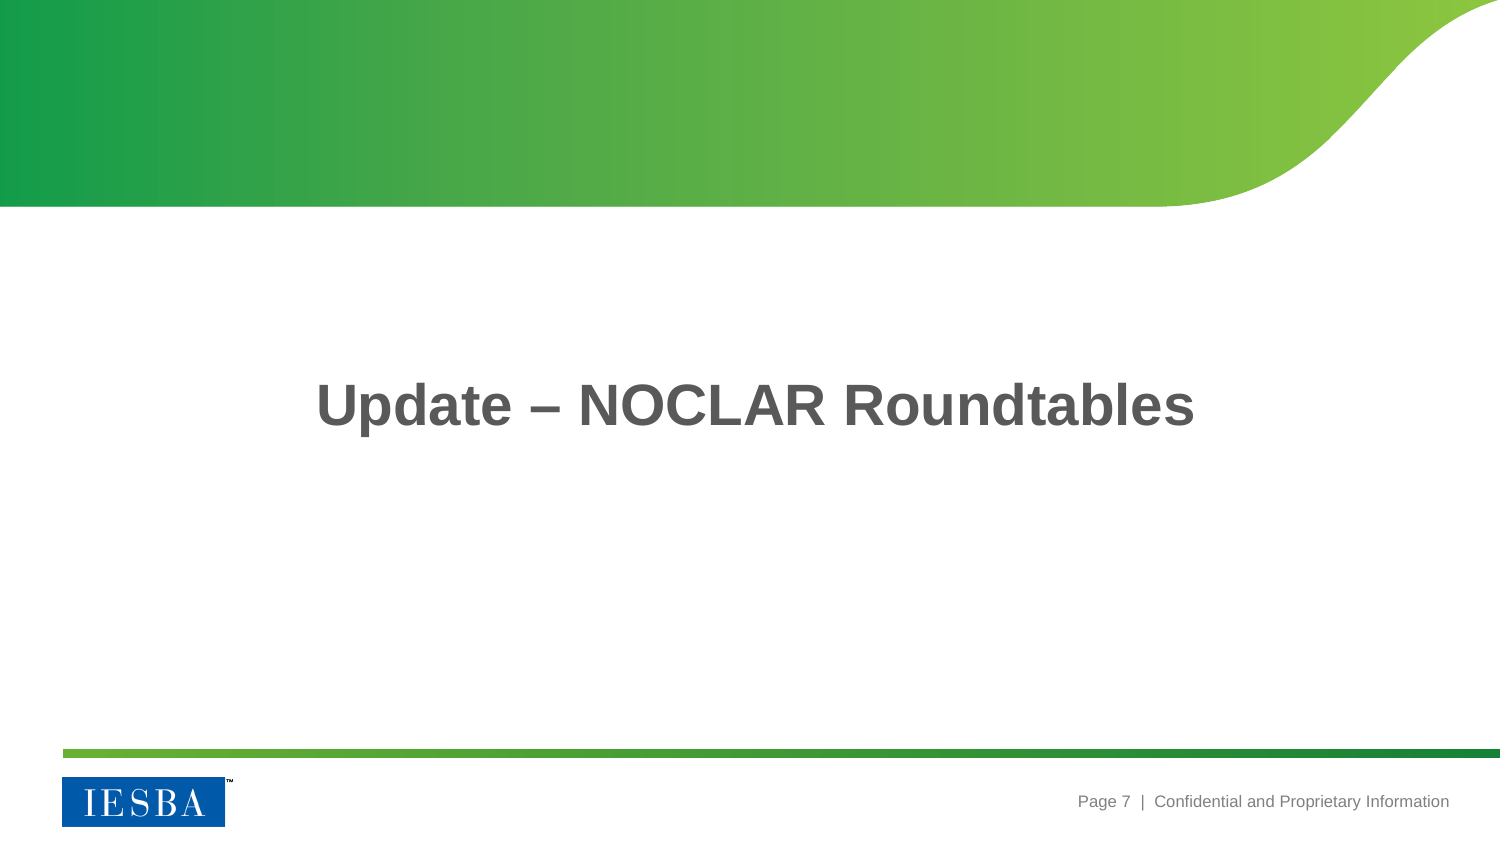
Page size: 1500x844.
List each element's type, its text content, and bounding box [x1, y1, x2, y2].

list Update – NOCLAR Roundtables [50, 359, 1463, 760]
picture [0, 0, 1500, 207]
picture [62, 777, 233, 827]
